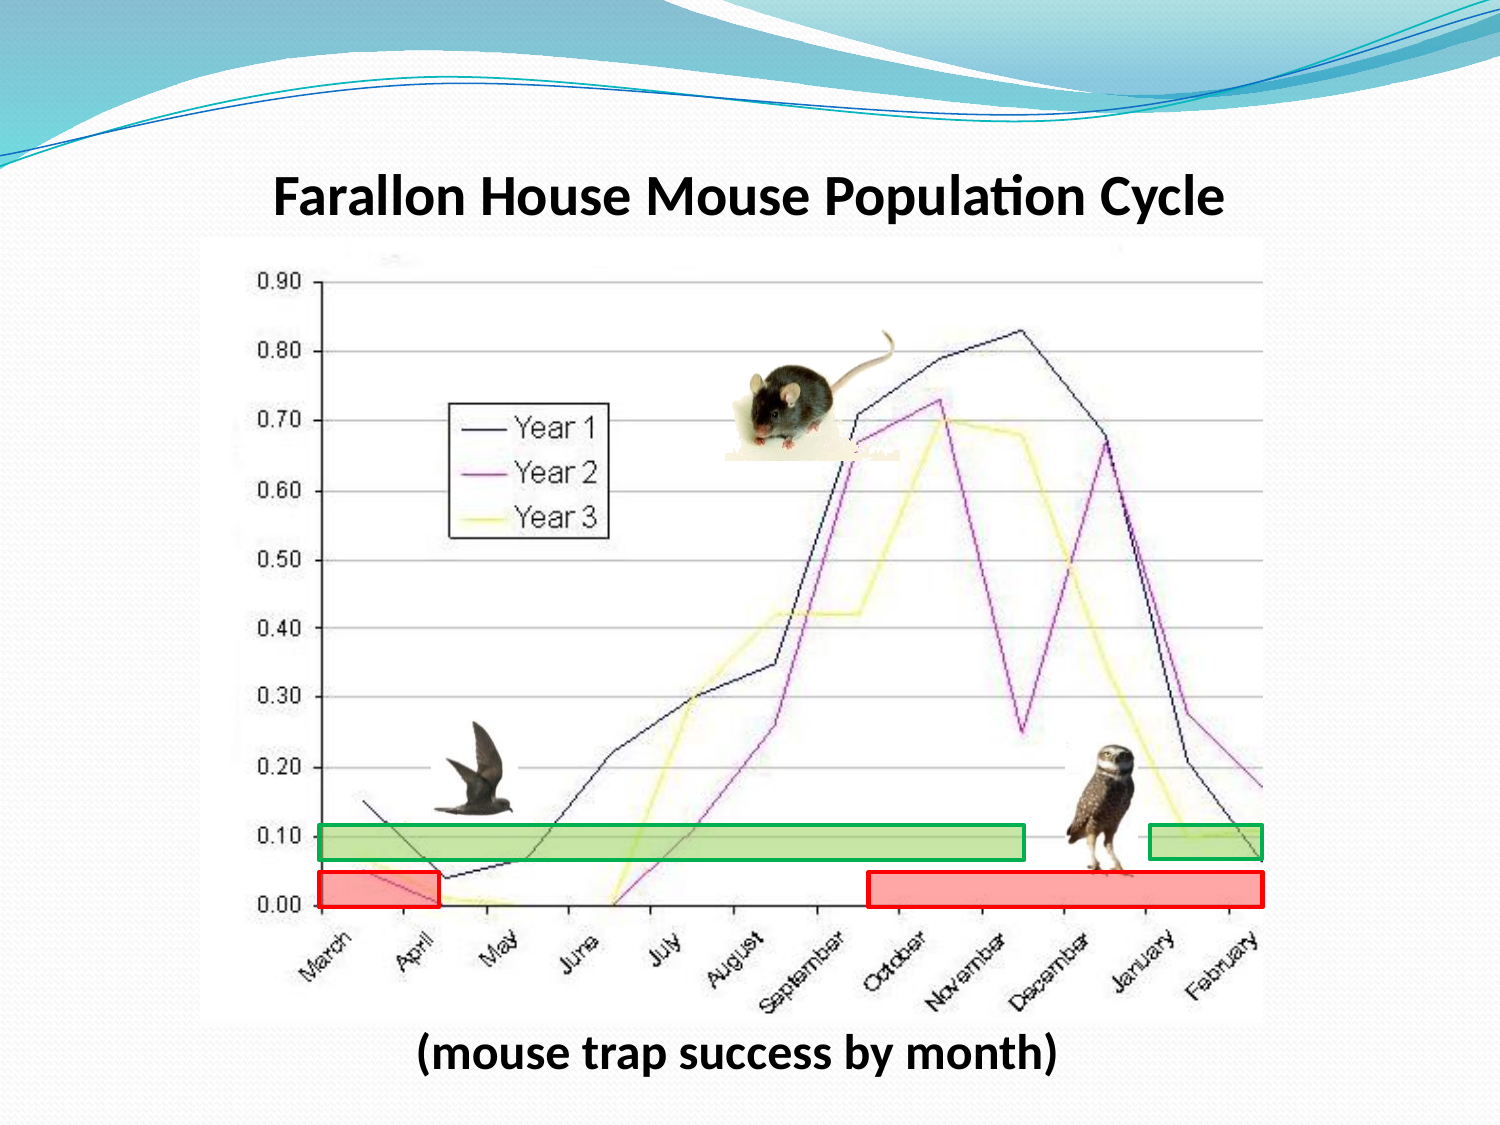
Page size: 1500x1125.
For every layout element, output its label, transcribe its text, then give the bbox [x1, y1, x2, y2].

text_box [199, 237, 1263, 1026]
picture [724, 324, 901, 461]
text_box (mouse trap success by month) [362, 1039, 1113, 1088]
text_box Farallon House Mouse Population Cycle [0, 149, 1500, 235]
